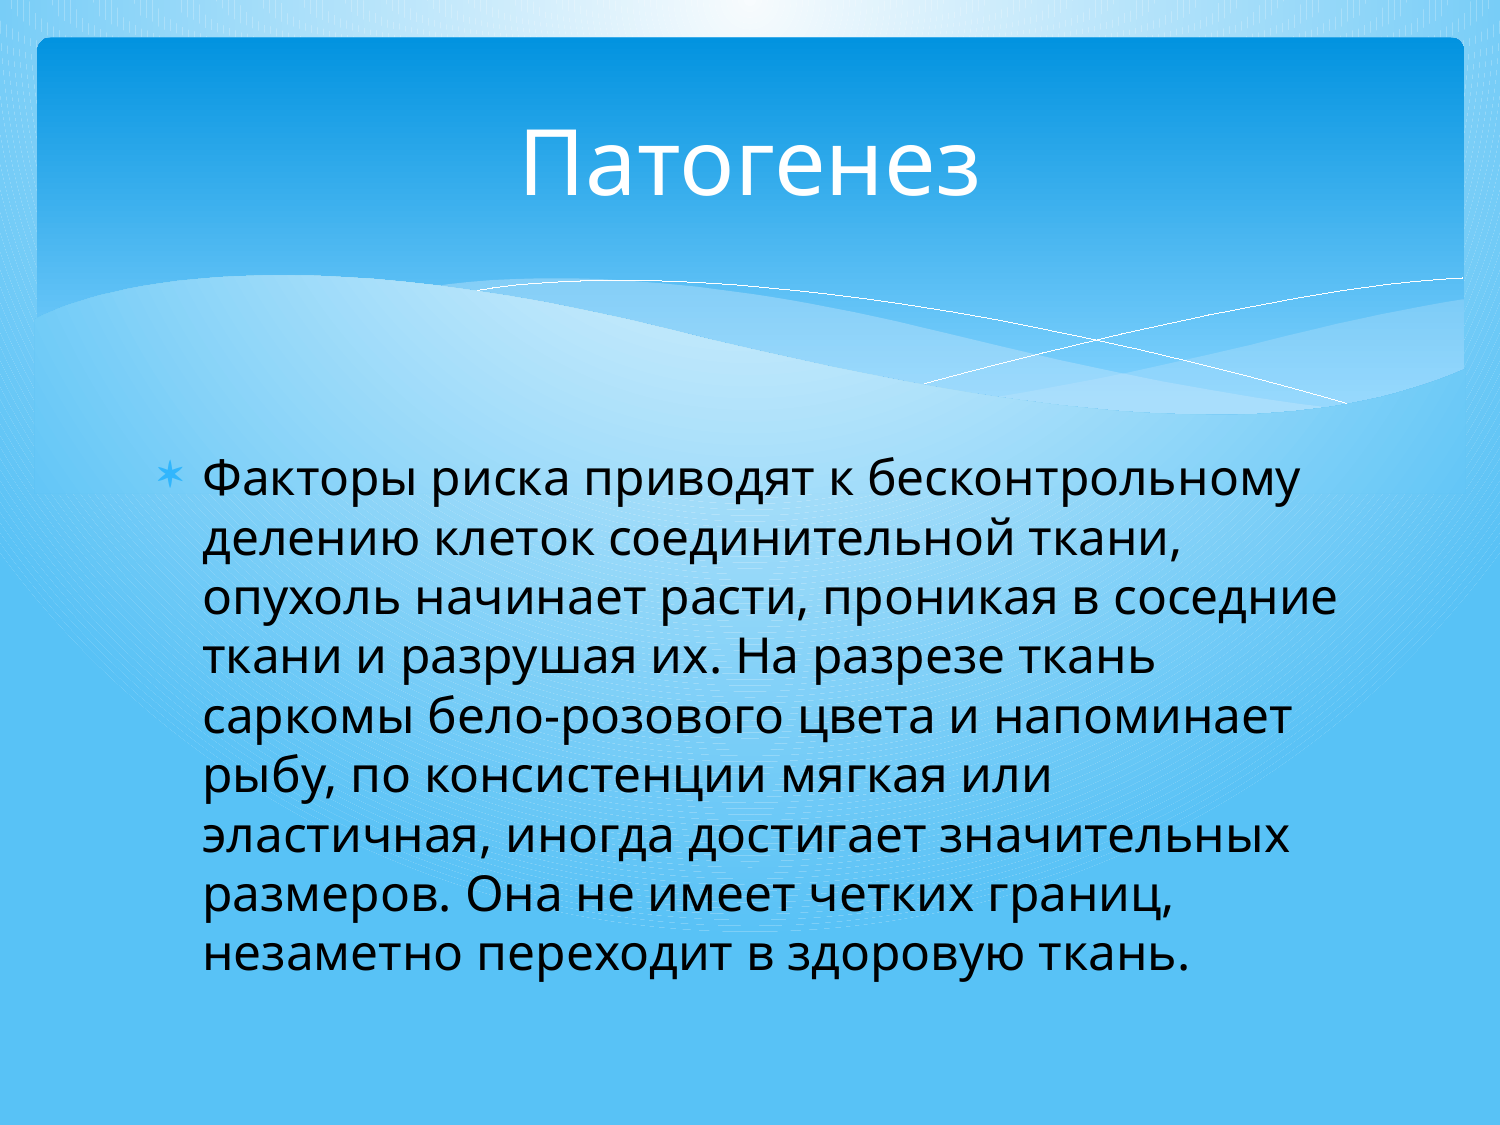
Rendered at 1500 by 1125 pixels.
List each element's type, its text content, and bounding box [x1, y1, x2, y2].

list Факторы риска приводят к бесконтрольному делению клеток соединительной ткани, опухоль начинает расти, проникая в соседние ткани и разрушая их. На разрезе ткань саркомы бело-розового цвета и напоминает рыбу, по консистенции мягкая или эластичная, иногда достигает значительных размеров. Она не имеет четких границ, незаметно переходит в здоровую ткань. [143, 438, 1359, 1005]
title Патогенез [75, 55, 1425, 261]
